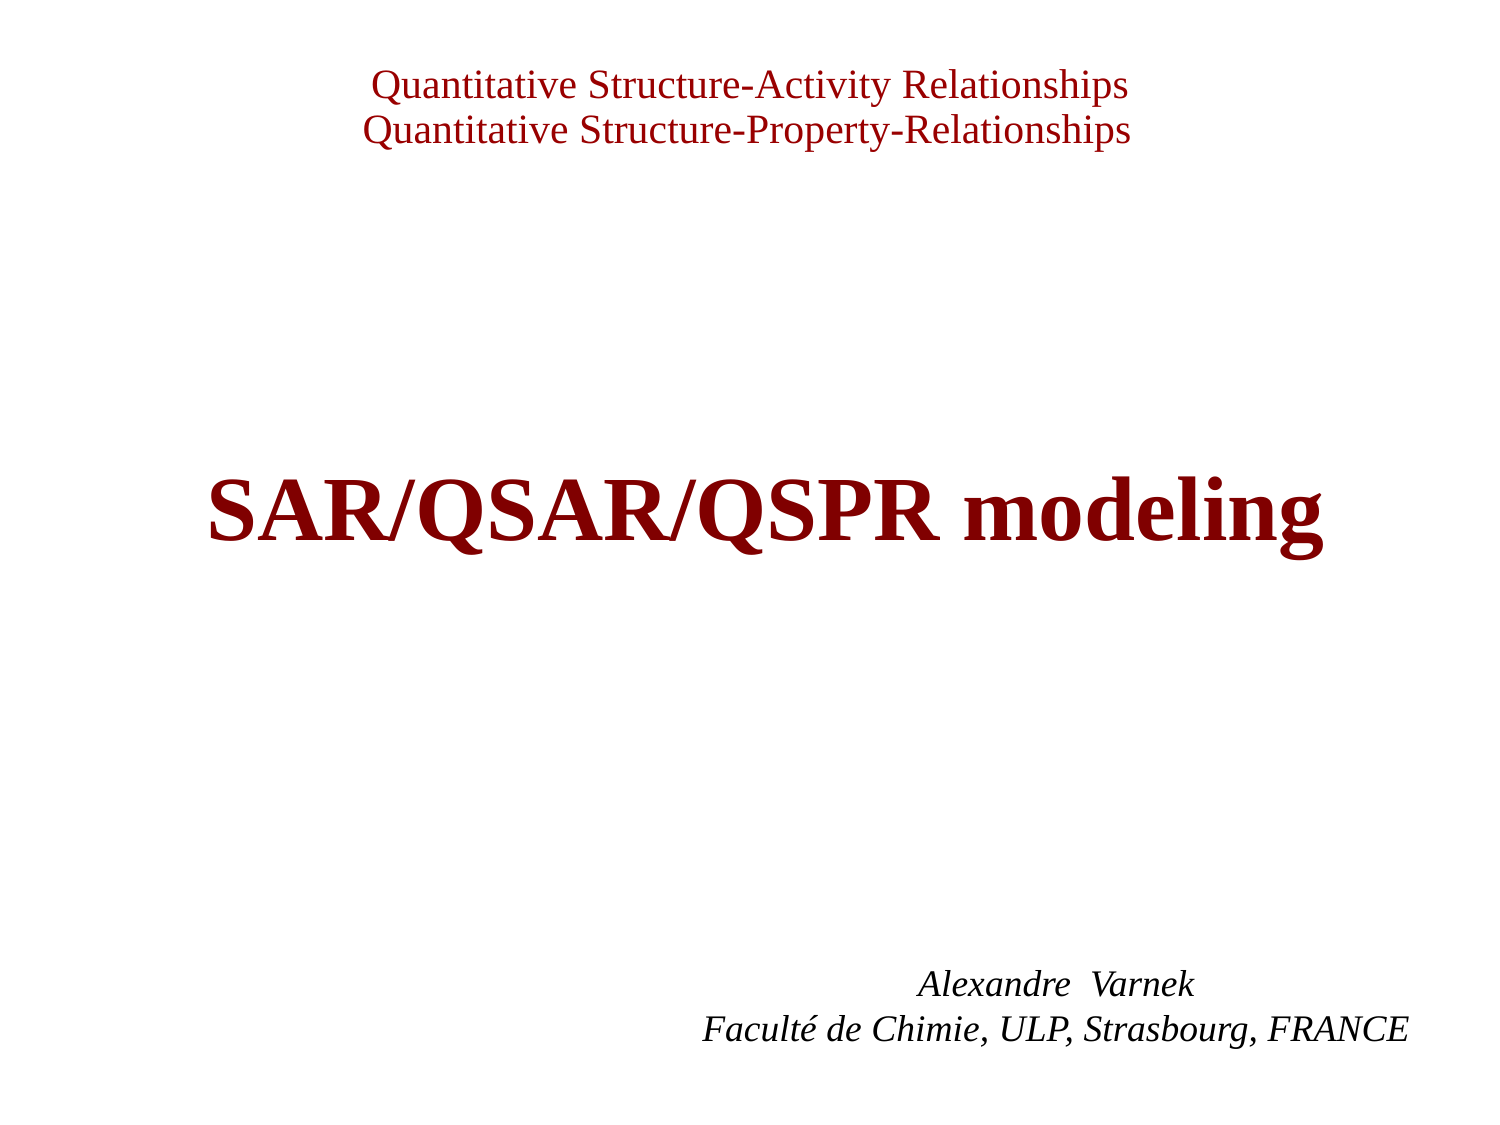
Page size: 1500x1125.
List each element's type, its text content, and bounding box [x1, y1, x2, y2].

list Quantitative Structure-Activity Relationships Quantitative Structure-Property-Relationships [0, 54, 1438, 188]
text_box Alexandre Varnek Faculté de Chimie, ULP, Strasbourg, FRANCE [687, 952, 1426, 1057]
text_box SAR/QSAR/QSPR modeling [128, 410, 1404, 598]
